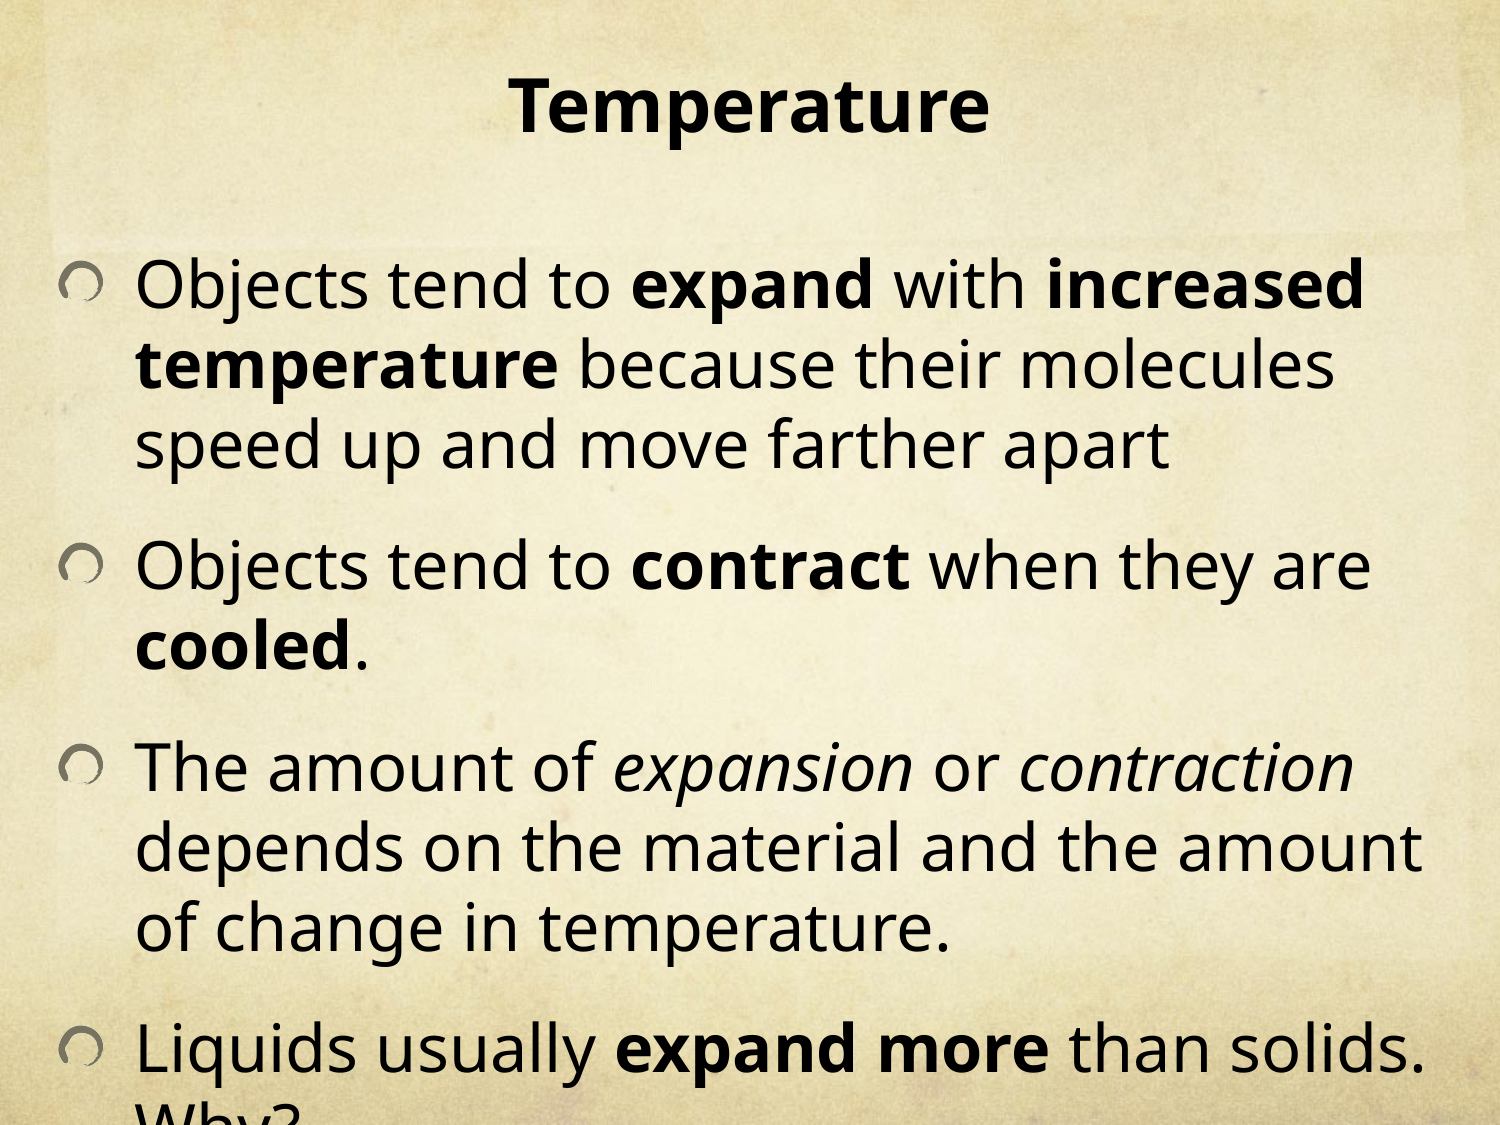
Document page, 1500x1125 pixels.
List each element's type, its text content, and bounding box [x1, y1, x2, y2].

picture [58, 743, 105, 786]
picture [0, 0, 1500, 1125]
picture [58, 542, 105, 585]
list Objects tend to expand with increased temperature because their molecules speed up and move farther apart Objects tend to contract when they are cooled. The amount of expansion or contraction depends on the material and the amount of change in temperature. Liquids usually expand more than solids. Why? [43, 234, 1500, 1094]
picture [58, 260, 105, 303]
title Temperature [75, 8, 1425, 197]
picture [58, 1025, 105, 1068]
